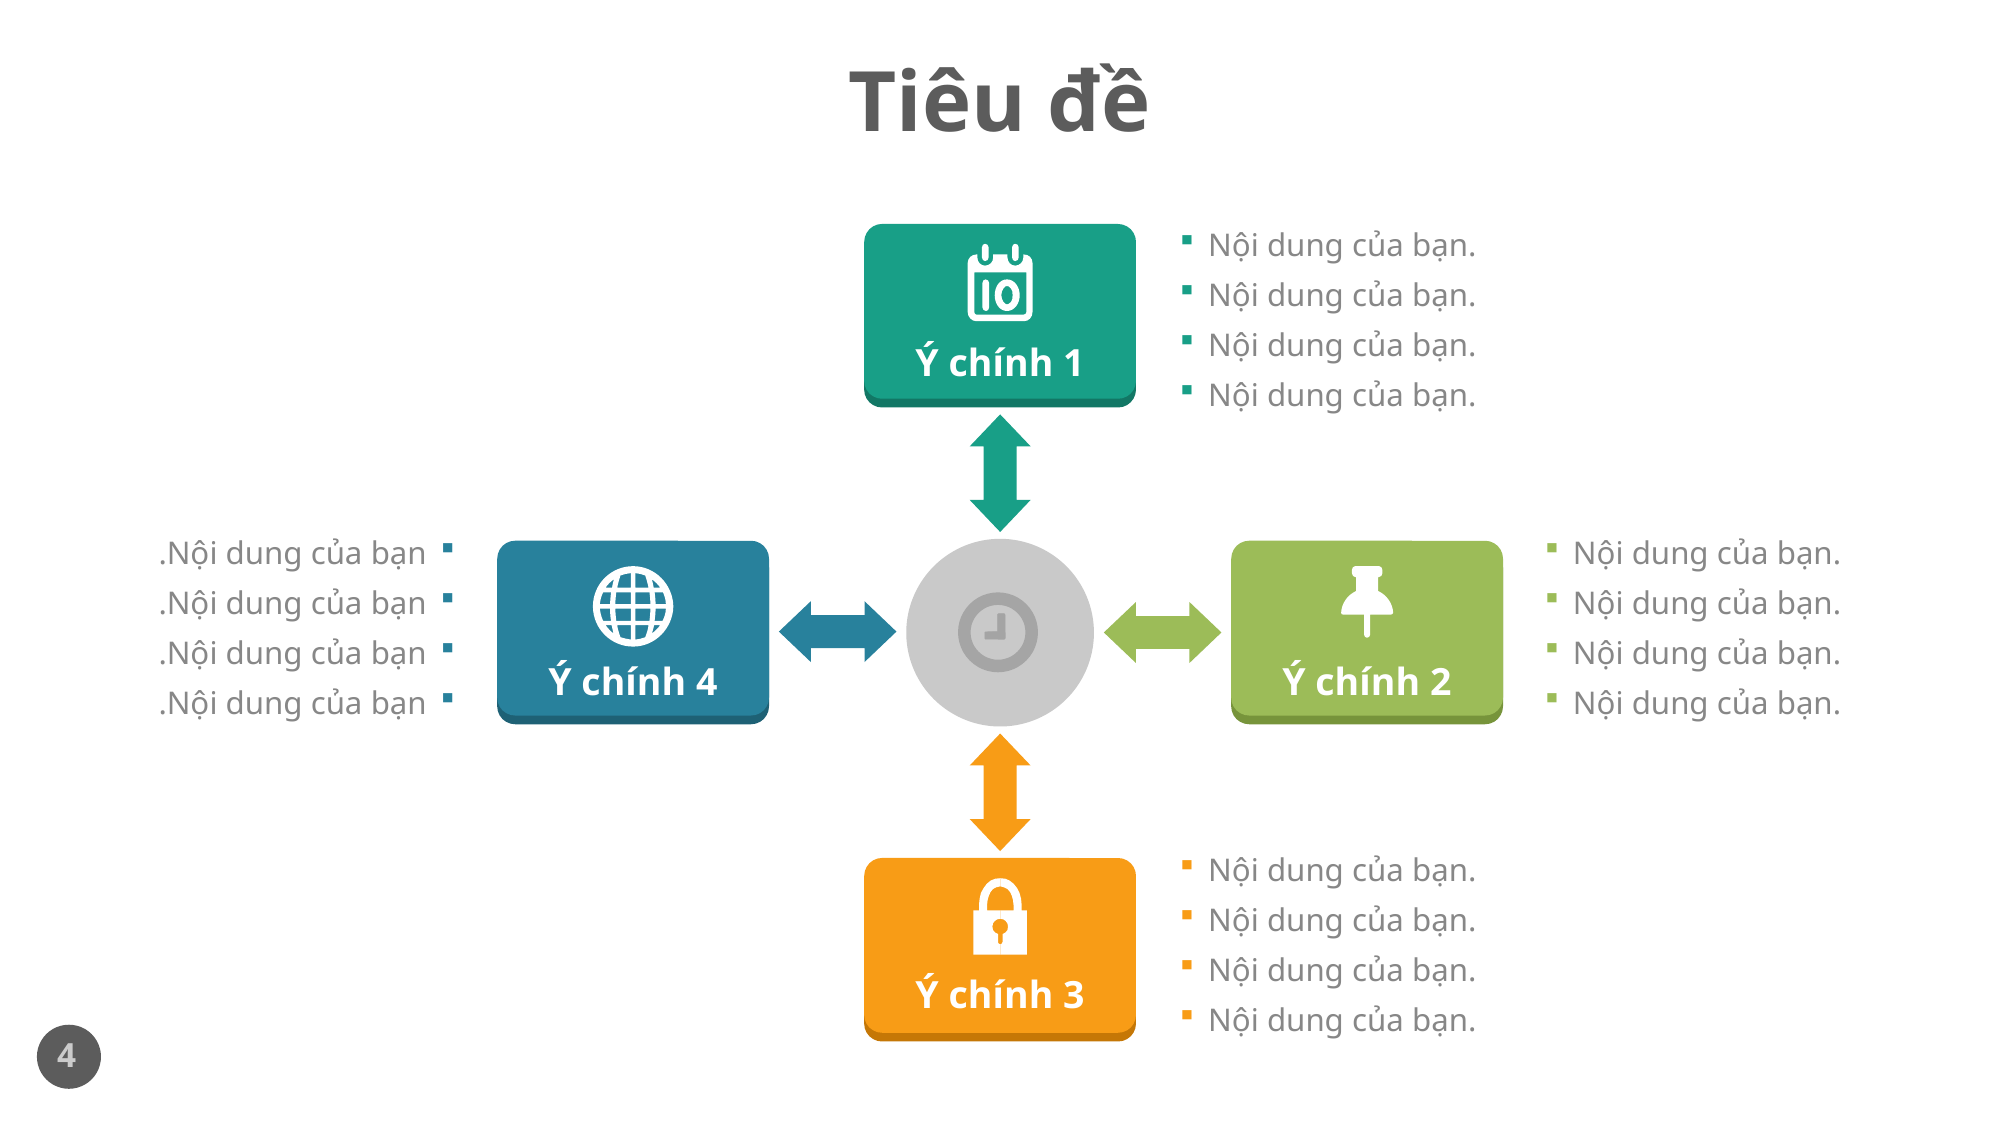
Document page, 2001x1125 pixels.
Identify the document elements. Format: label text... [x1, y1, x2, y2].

text_box [1341, 566, 1394, 638]
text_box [973, 878, 1027, 955]
slide_number 4 [29, 1026, 104, 1087]
text_box Nội dung của bạn. Nội dung của bạn. Nội dung của bạn. Nội dung của bạn. [1530, 525, 1874, 728]
text_box Nội dung của bạn. Nội dung của bạn. Nội dung của bạn. Nội dung của bạn. [1165, 217, 1509, 420]
text_box Nội dung của bạn. Nội dung của bạn. Nội dung của bạn. Nội dung của bạn. [1165, 843, 1509, 1046]
text_box [1102, 599, 1223, 666]
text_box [864, 857, 1136, 1042]
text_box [906, 538, 1094, 727]
text_box [1230, 699, 1505, 726]
text_box [496, 539, 771, 717]
text_box [967, 412, 1034, 534]
title Tiêu đề [137, 50, 1863, 159]
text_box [864, 223, 1136, 408]
text_box Nội dung của bạn. Nội dung của bạn. Nội dung của bạn. Nội dung của bạn. [126, 525, 470, 728]
text_box [777, 598, 898, 665]
text_box [967, 732, 1034, 853]
text_box [1230, 539, 1505, 717]
text_box [592, 566, 674, 647]
text_box [496, 699, 771, 726]
text_box Ý chính 2 [1267, 650, 1467, 711]
text_box Ý chính 4 [533, 650, 733, 711]
